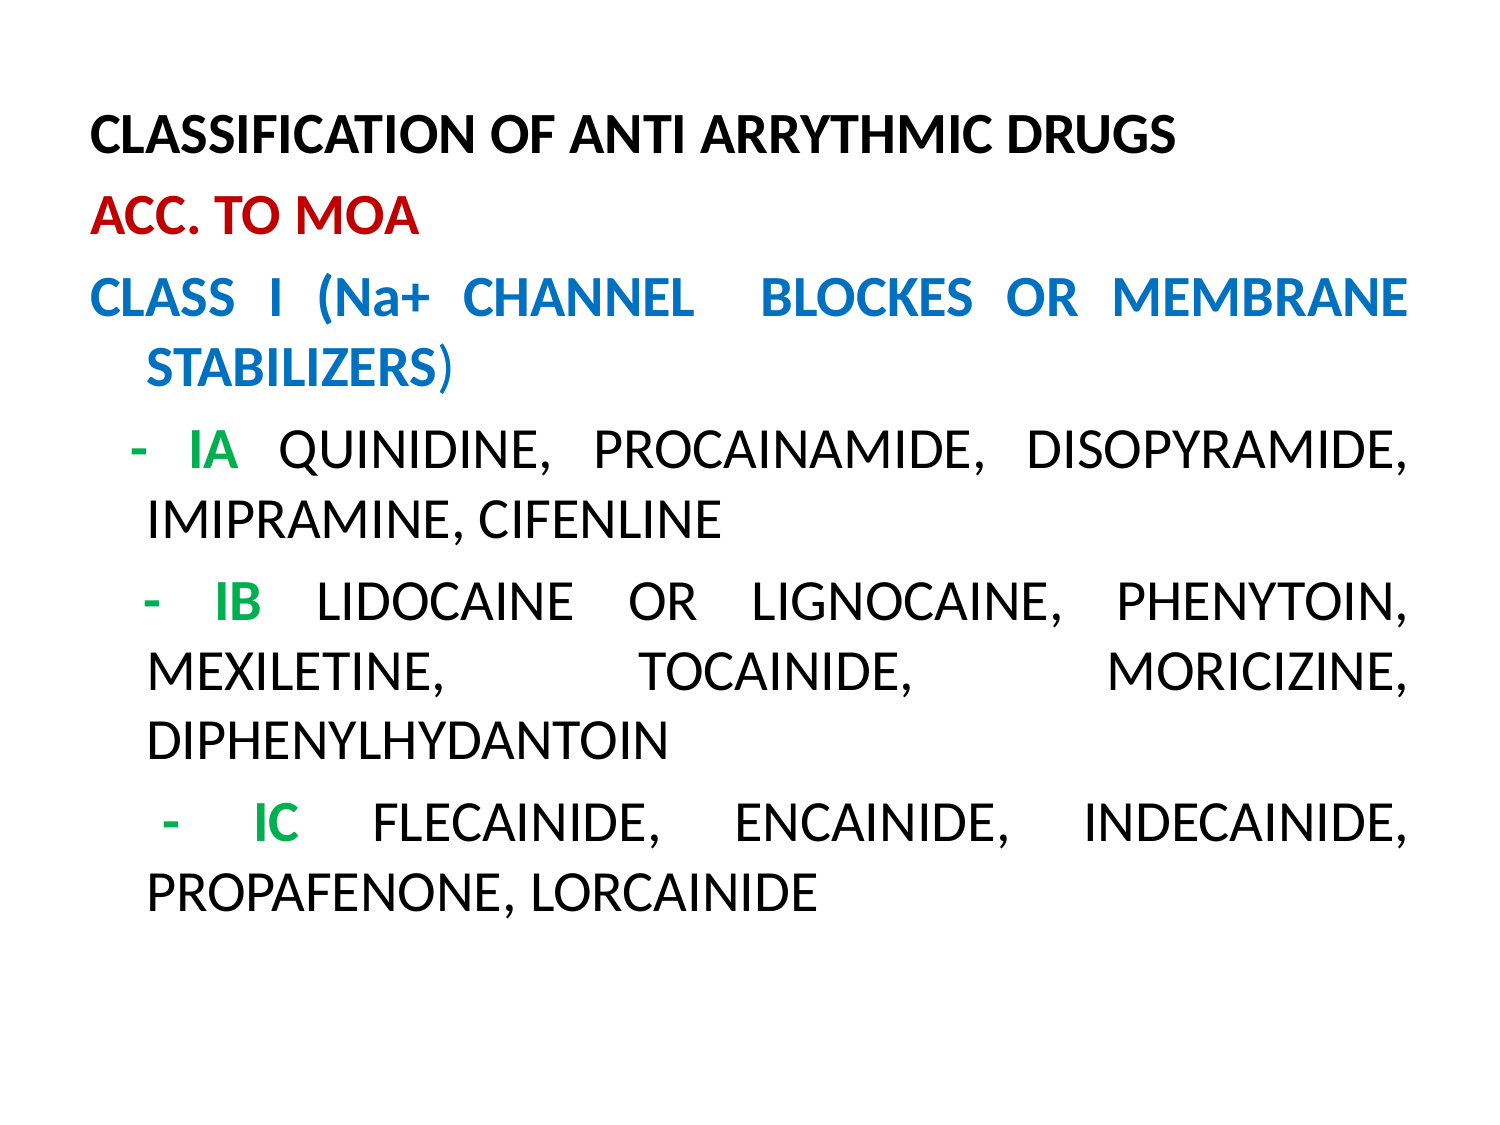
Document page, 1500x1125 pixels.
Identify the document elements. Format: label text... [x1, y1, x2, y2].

list CLASSIFICATION OF ANTI ARRYTHMIC DRUGS ACC. TO MOA CLASS I (Na+ CHANNEL BLOCKES OR MEMBRANE STABILIZERS) - IA QUINIDINE, PROCAINAMIDE, DISOPYRAMIDE, IMIPRAMINE, CIFENLINE - IB LIDOCAINE OR LIGNOCAINE, PHENYTOIN, MEXILETINE, TOCAINIDE, MORICIZINE, DIPHENYLHYDANTOIN - IC FLECAINIDE, ENCAINIDE, INDECAINIDE, PROPAFENONE, LORCAINIDE [75, 87, 1425, 1000]
